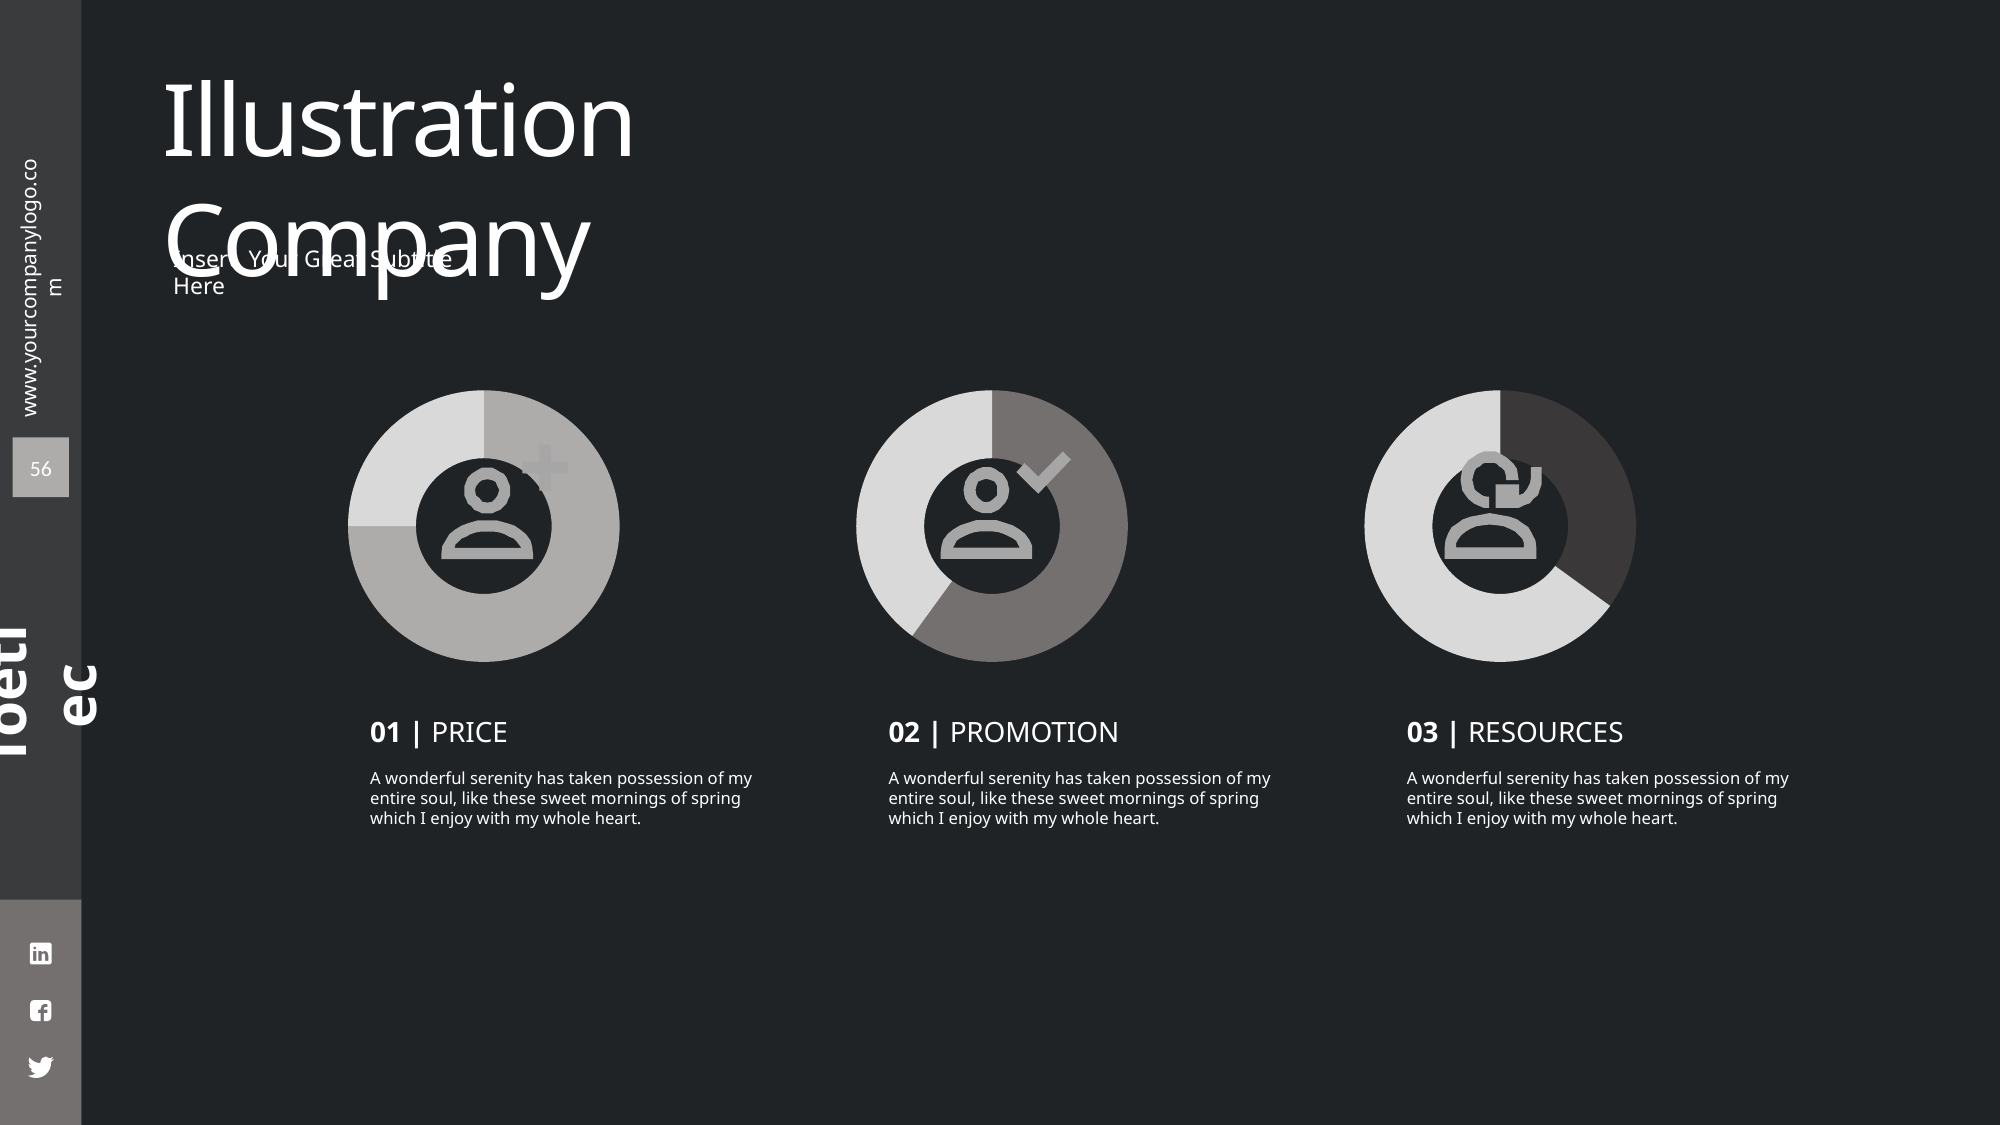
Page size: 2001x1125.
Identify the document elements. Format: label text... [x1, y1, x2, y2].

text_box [940, 451, 1071, 559]
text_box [441, 444, 569, 560]
text_box 03 | RESOURCES A wonderful serenity has taken possession of my entire soul, like these sweet mornings of spring which I enjoy with my whole heart. [1392, 707, 1807, 836]
chart [1288, 384, 1713, 668]
text_box 02 | PROMOTION A wonderful serenity has taken possession of my entire soul, like these sweet mornings of spring which I enjoy with my whole heart. [873, 707, 1288, 836]
text_box 01 | PRICE A wonderful serenity has taken possession of my entire soul, like these sweet mornings of spring which I enjoy with my whole heart. [355, 707, 770, 836]
text_box Illustration Company [147, 116, 677, 236]
chart [779, 384, 1205, 668]
slide_number 56 [12, 437, 69, 498]
chart [271, 384, 697, 668]
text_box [1444, 451, 1542, 559]
text_box Insert Your Great Subtitle Here [158, 237, 512, 307]
